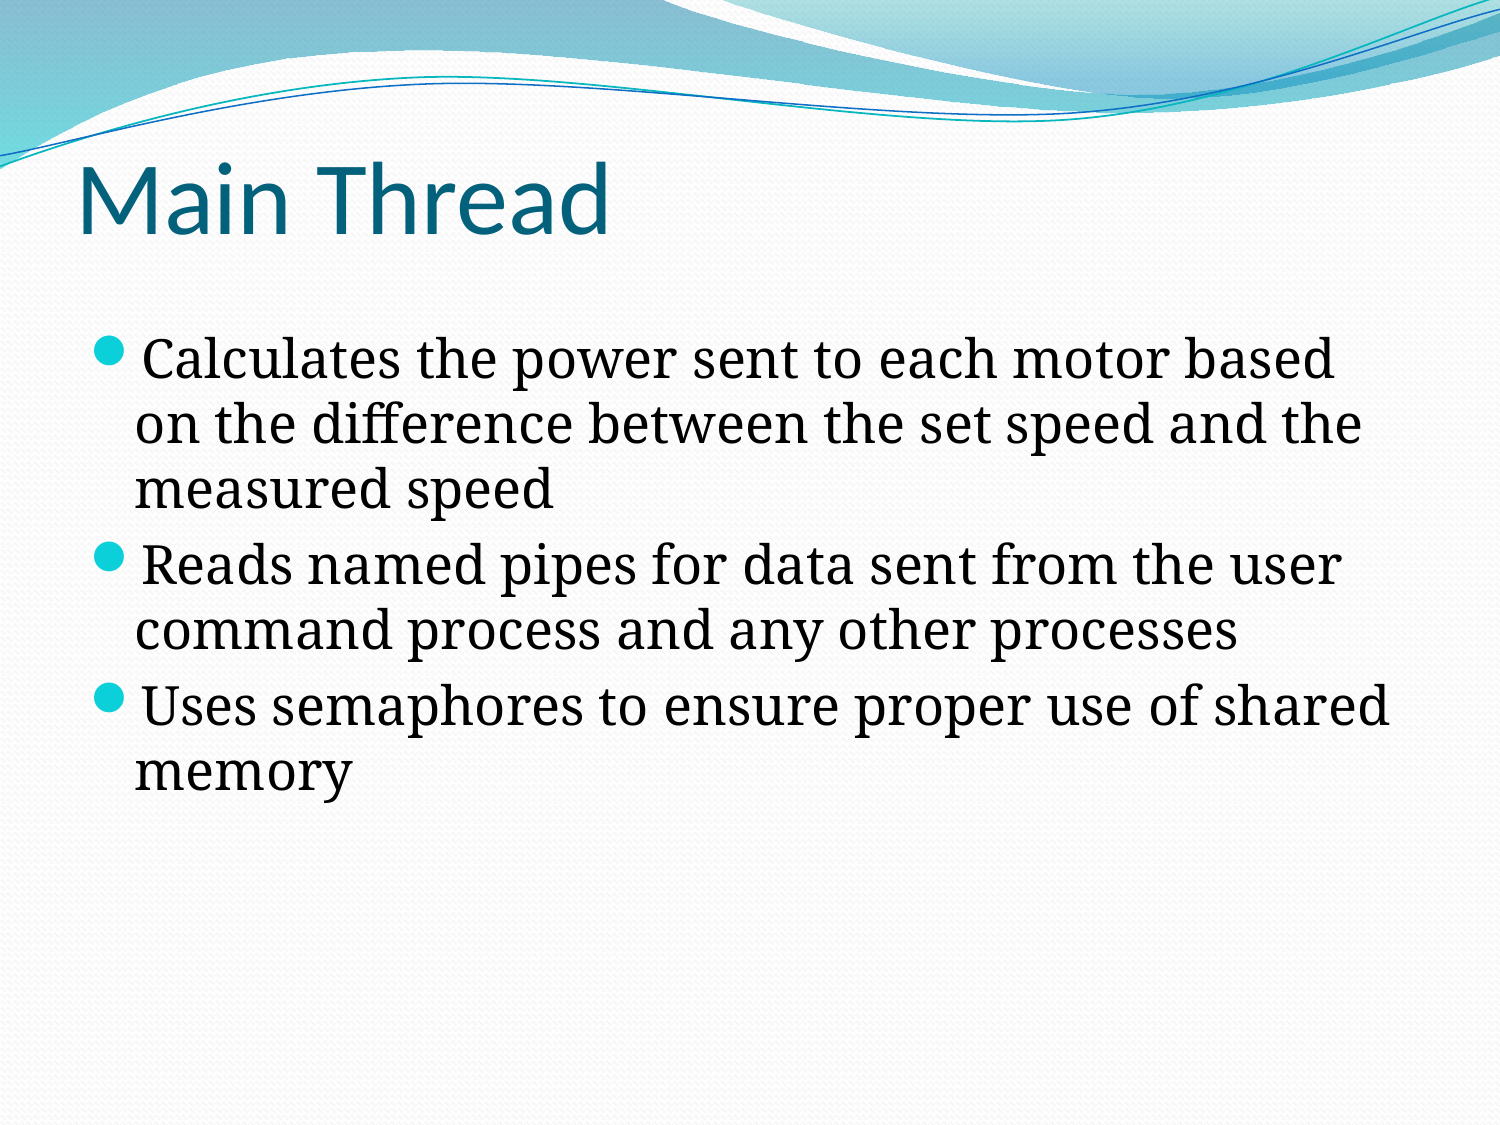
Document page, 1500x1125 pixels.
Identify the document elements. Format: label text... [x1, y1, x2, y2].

list Calculates the power sent to each motor based on the difference between the set speed and the measured speed Reads named pipes for data sent from the user command process and any other processes Uses semaphores to ensure proper use of shared memory [75, 317, 1425, 1038]
title Main Thread [75, 115, 1425, 263]
